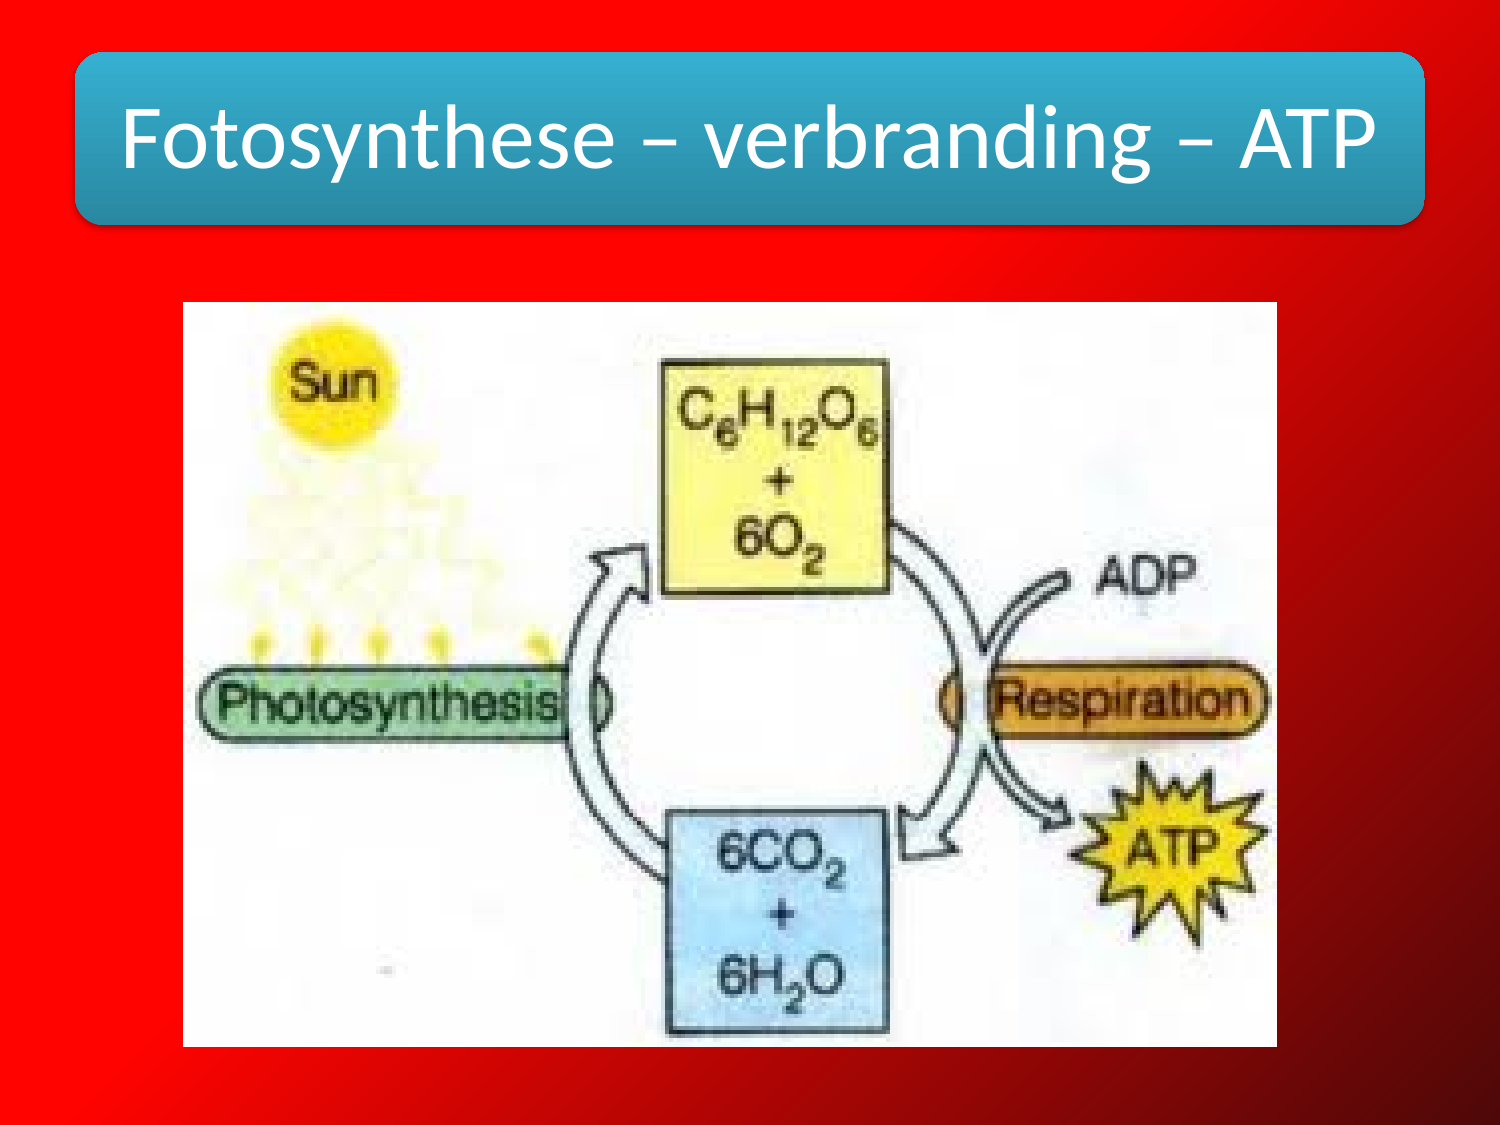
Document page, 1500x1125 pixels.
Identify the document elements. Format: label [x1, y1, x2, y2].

picture [182, 302, 1278, 1048]
text_box [74, 44, 1426, 233]
